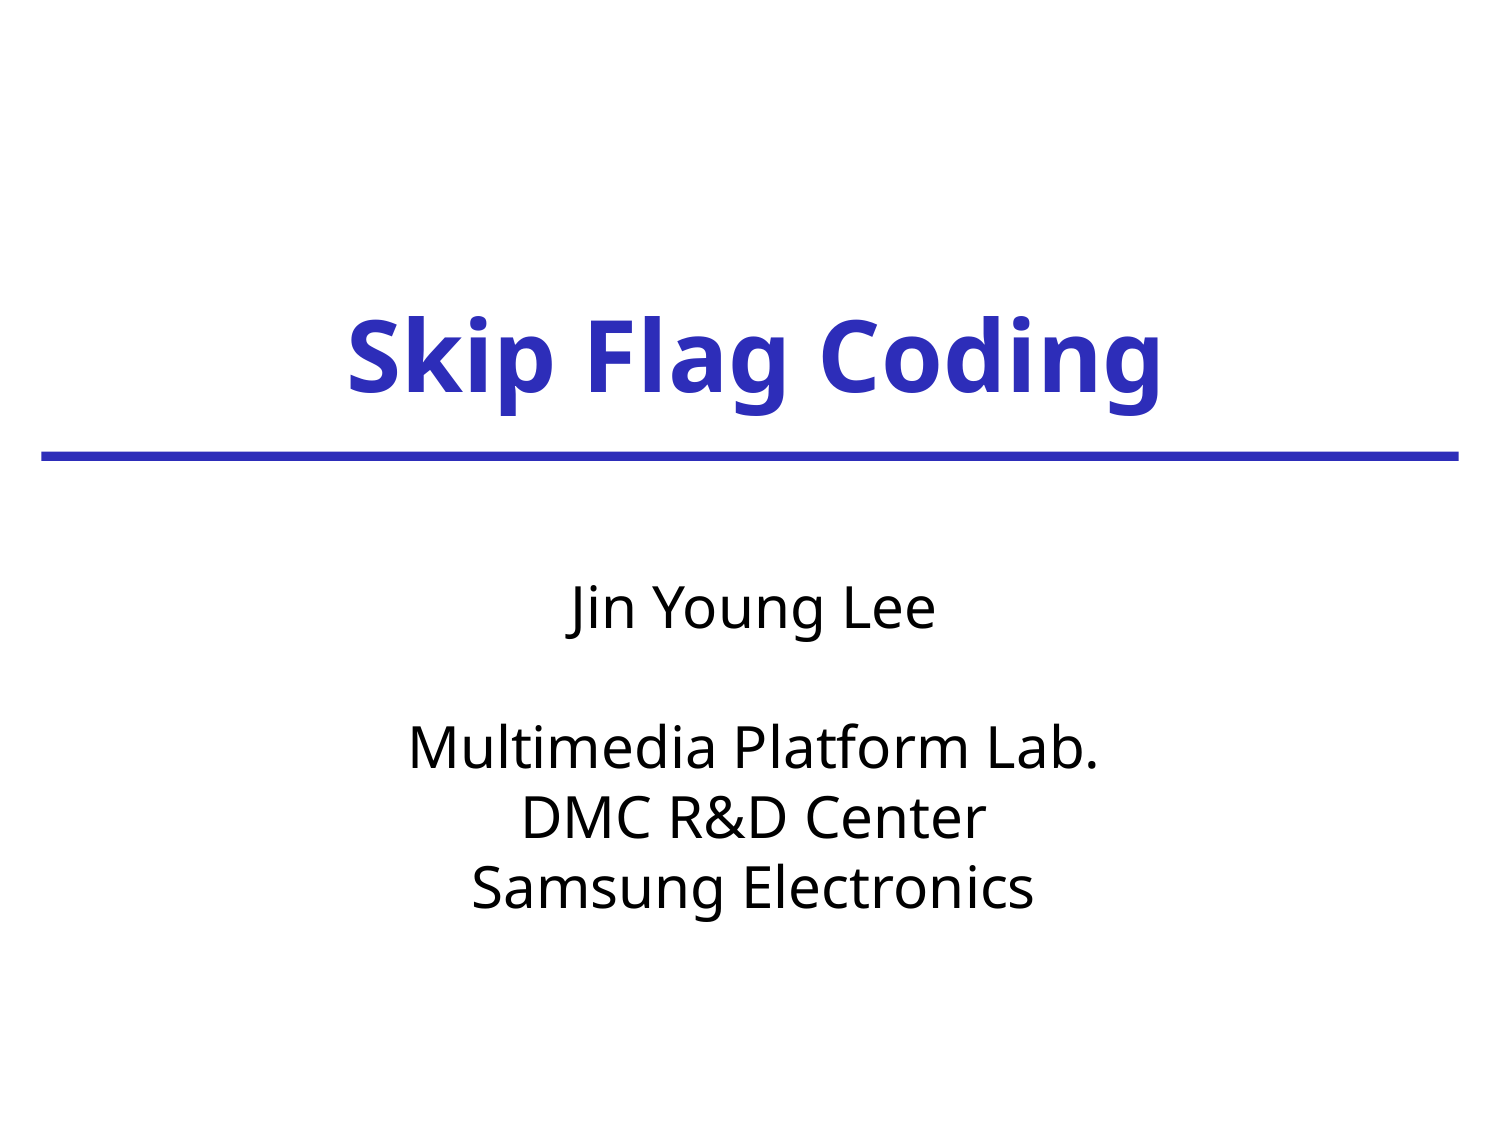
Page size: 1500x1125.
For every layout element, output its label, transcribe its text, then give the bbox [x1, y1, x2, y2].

text_box Skip Flag Coding [24, 285, 1489, 421]
subtitle Jin Young Lee Multimedia Platform Lab. DMC R&D Center Samsung Electronics [72, 562, 1436, 985]
